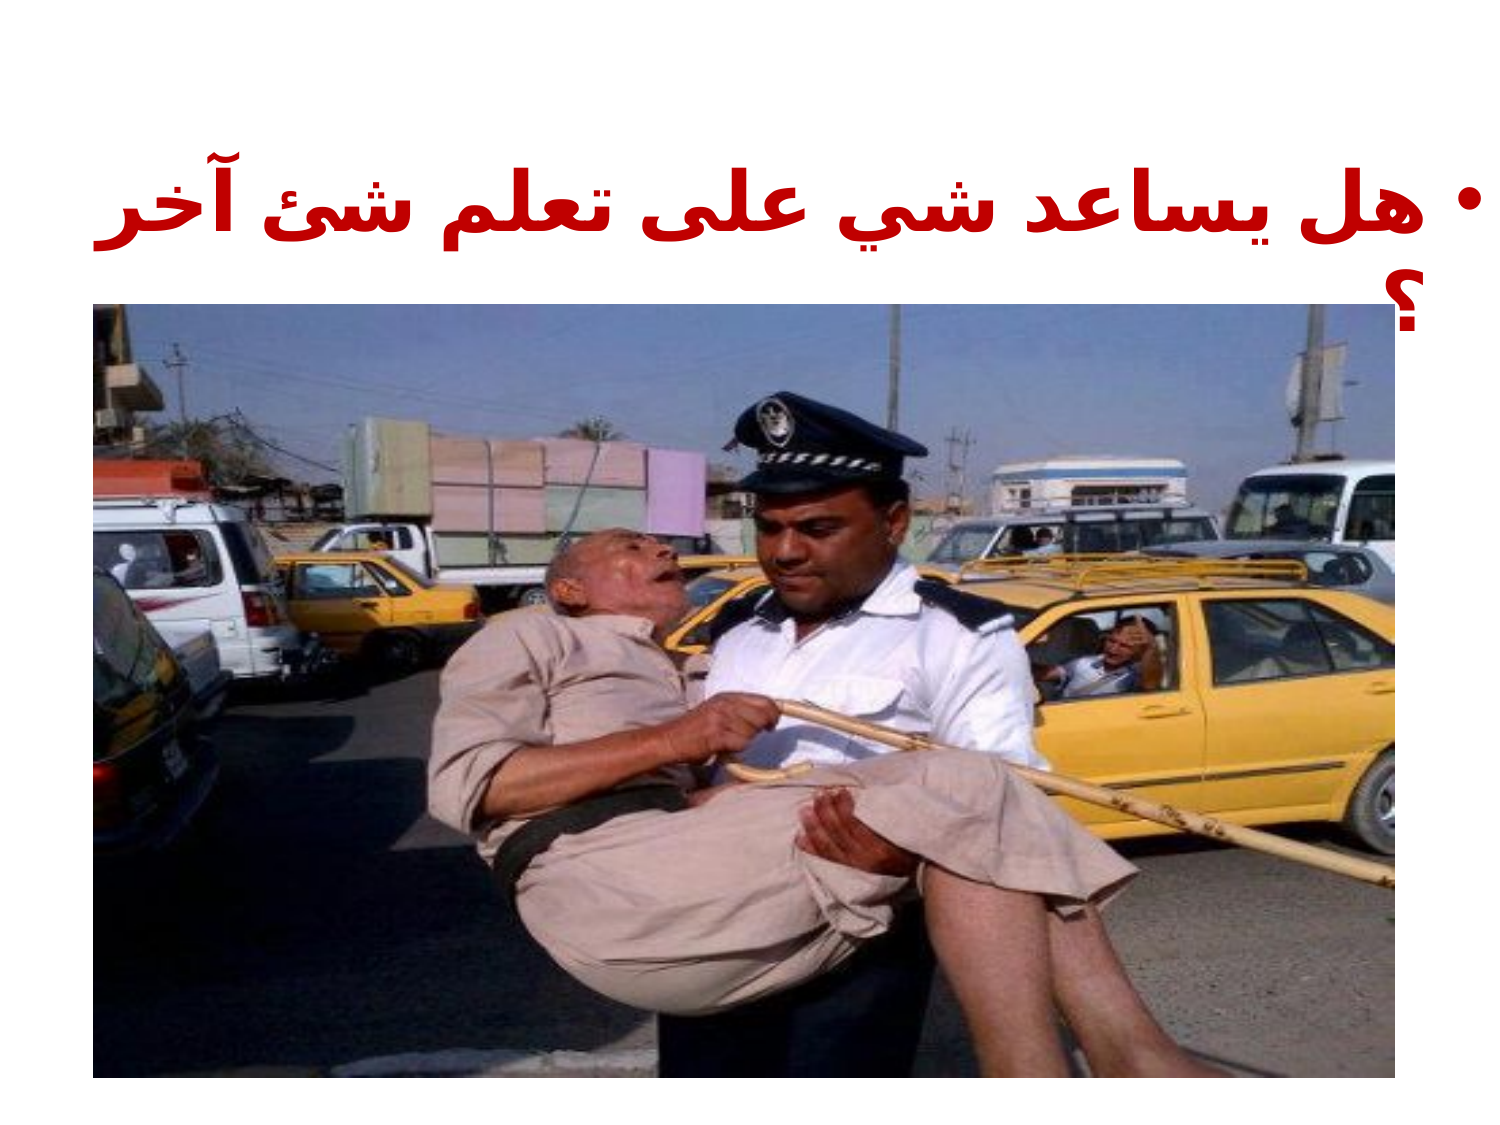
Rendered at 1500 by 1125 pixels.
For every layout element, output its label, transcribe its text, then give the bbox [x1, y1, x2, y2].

picture [93, 304, 1395, 1079]
list هل يساعد شي على تعلم شئ آخر ؟ [75, 140, 1500, 1005]
